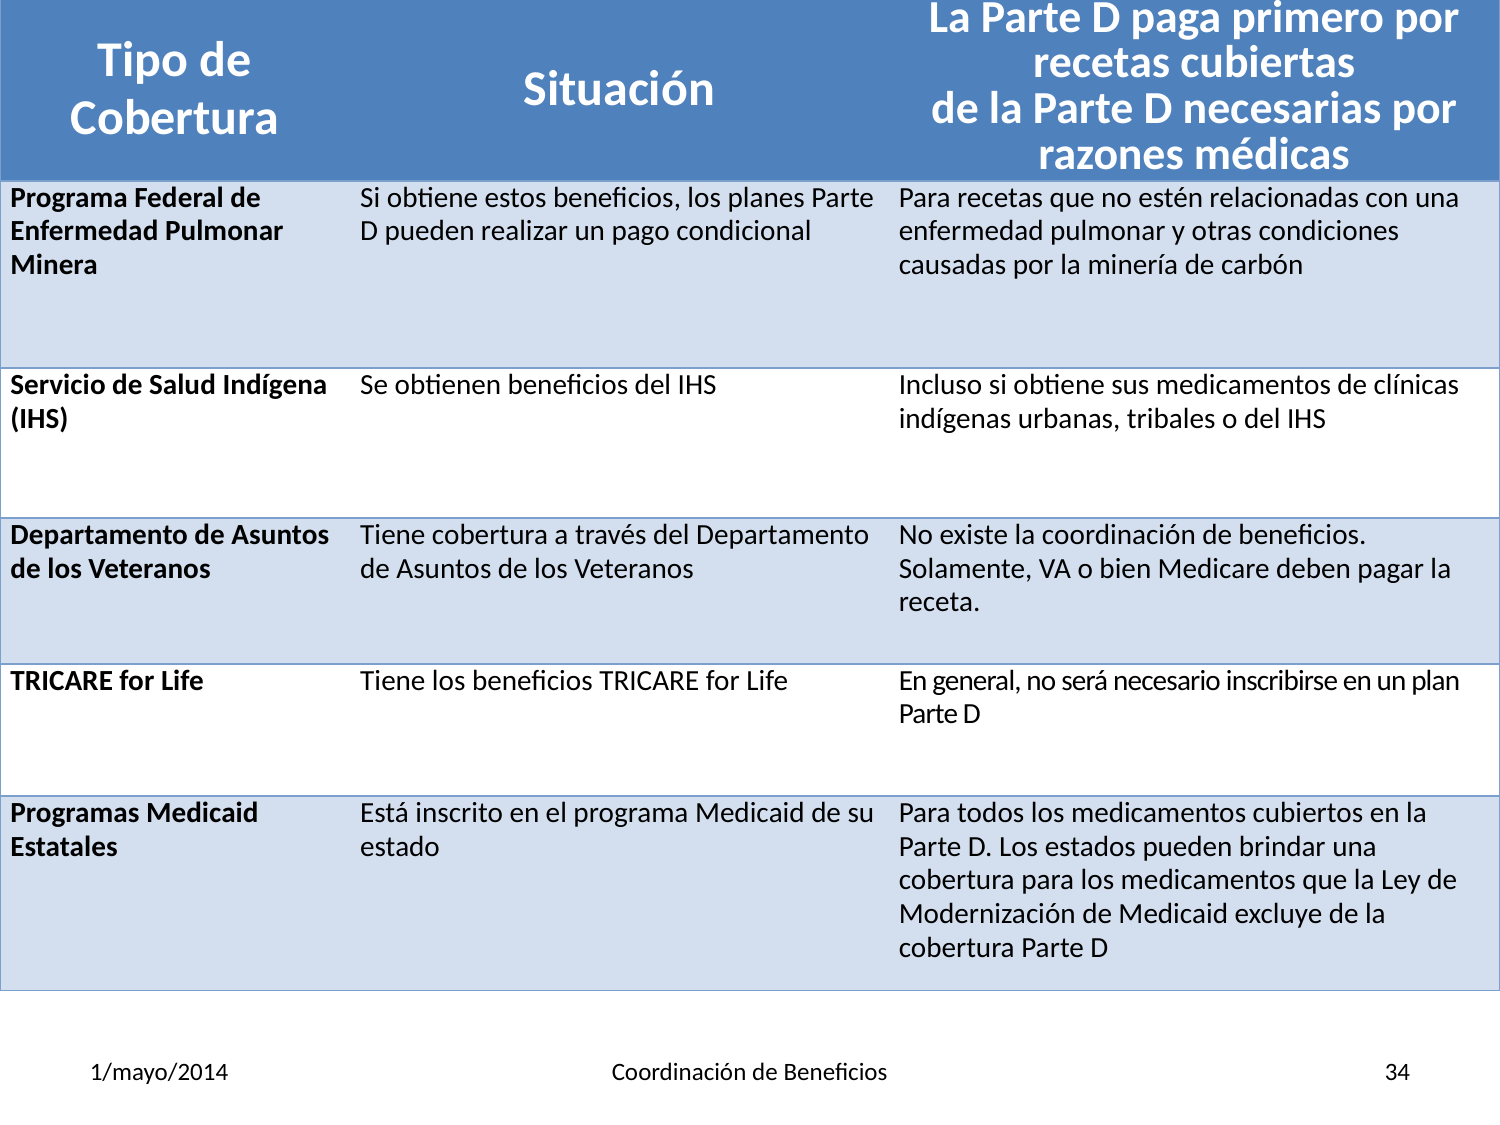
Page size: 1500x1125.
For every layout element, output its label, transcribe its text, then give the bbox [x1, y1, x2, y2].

picture [0, 991, 1500, 1125]
table_cell Departamento de Asuntos de los Veteranos [1, 519, 350, 663]
table_cell Servicio de Salud Indígena (IHS) [1, 369, 350, 517]
table_cell Incluso si obtiene sus medicamentos de clínicas indígenas urbanas, tribales o del IHS [888, 369, 1499, 517]
slide_number 1/mayo/2014 [75, 1040, 425, 1100]
footer Coordinación de Beneficios [425, 1040, 1074, 1100]
table_cell TRICARE for Life [1, 665, 350, 795]
table_cell Está inscrito en el programa Medicaid de su estado [350, 797, 888, 990]
table_cell Programas Medicaid Estatales [1, 797, 350, 990]
table_cell Para todos los medicamentos cubiertos en la Parte D. Los estados pueden brindar una cobertura para los medicamentos que la Ley de Modernización de Medicaid excluye de la cobertura Parte D [888, 797, 1499, 990]
table_cell No existe la coordinación de beneficios. Solamente, VA o bien Medicare deben pagar la receta. [888, 519, 1499, 663]
table_cell Tiene los beneficios TRICARE for Life [350, 665, 888, 795]
table_cell Se obtienen beneficios del IHS [350, 369, 888, 517]
slide_number 34 [1074, 1040, 1425, 1100]
table_cell Tiene cobertura a través del Departamento de Asuntos de los Veteranos [350, 519, 888, 663]
table_header La Parte D paga primero por recetas cubiertas de la Parte D necesarias por razones médicas [888, 0, 1499, 180]
table_cell En general, no será necesario inscribirse en un plan Parte D [888, 665, 1499, 795]
table_cell Para recetas que no estén relacionadas con una enfermedad pulmonar y otras condiciones causadas por la minería de carbón [888, 182, 1499, 367]
table_cell Si obtiene estos beneficios, los planes Parte D pueden realizar un pago condicional [350, 182, 888, 367]
table_cell Programa Federal de Enfermedad Pulmonar Minera [1, 182, 350, 367]
table_header Situación [350, 0, 888, 180]
table_header Tipo de Cobertura [1, 0, 350, 180]
